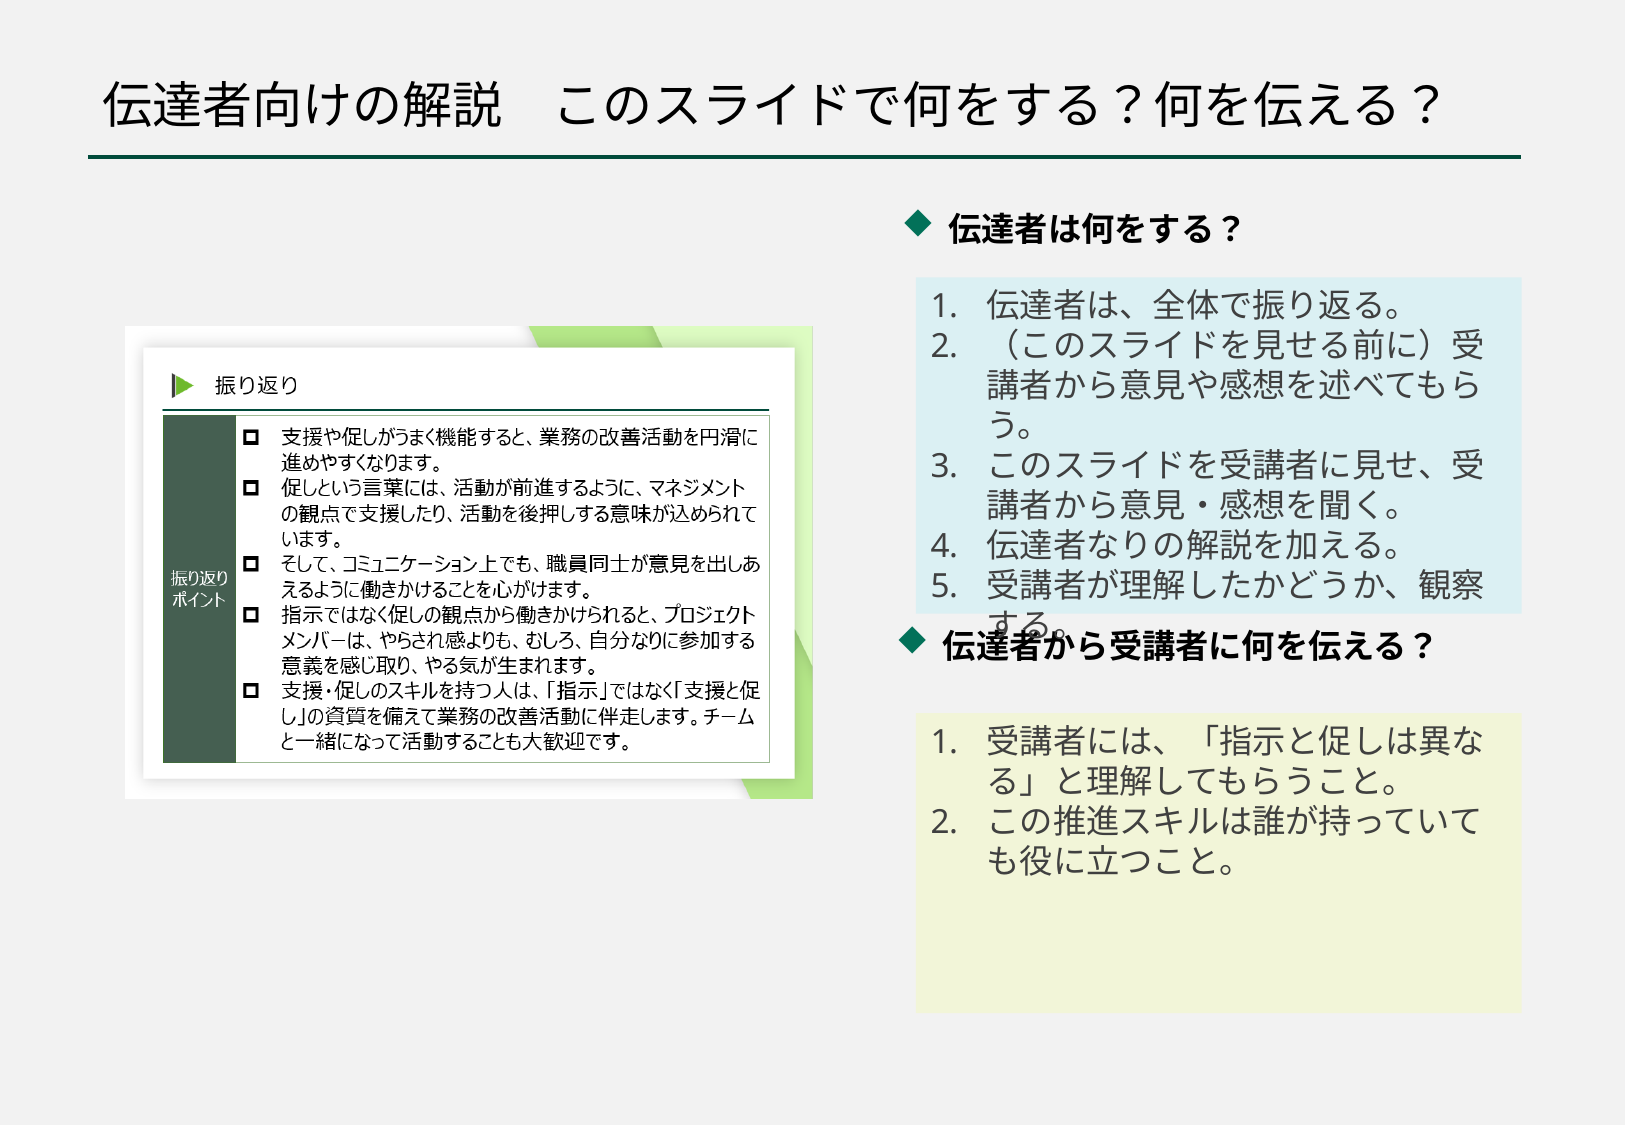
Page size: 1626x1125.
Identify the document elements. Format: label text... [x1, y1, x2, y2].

picture [125, 326, 813, 799]
list 受講者には、「指示と促しは異なる」と理解してもらうこと。 この推進スキルは誰が持っていても役に立つこと。 [915, 713, 1522, 1014]
list 伝達者は、全体で振り返る。 （このスライドを見せる前に）受講者から意見や感想を述べてもらう。 このスライドを受講者に見せ、受講者から意見・感想を聞く。 伝達者なりの解説を加える。 受講者が理解したかどうか、観察する。 [915, 277, 1522, 614]
